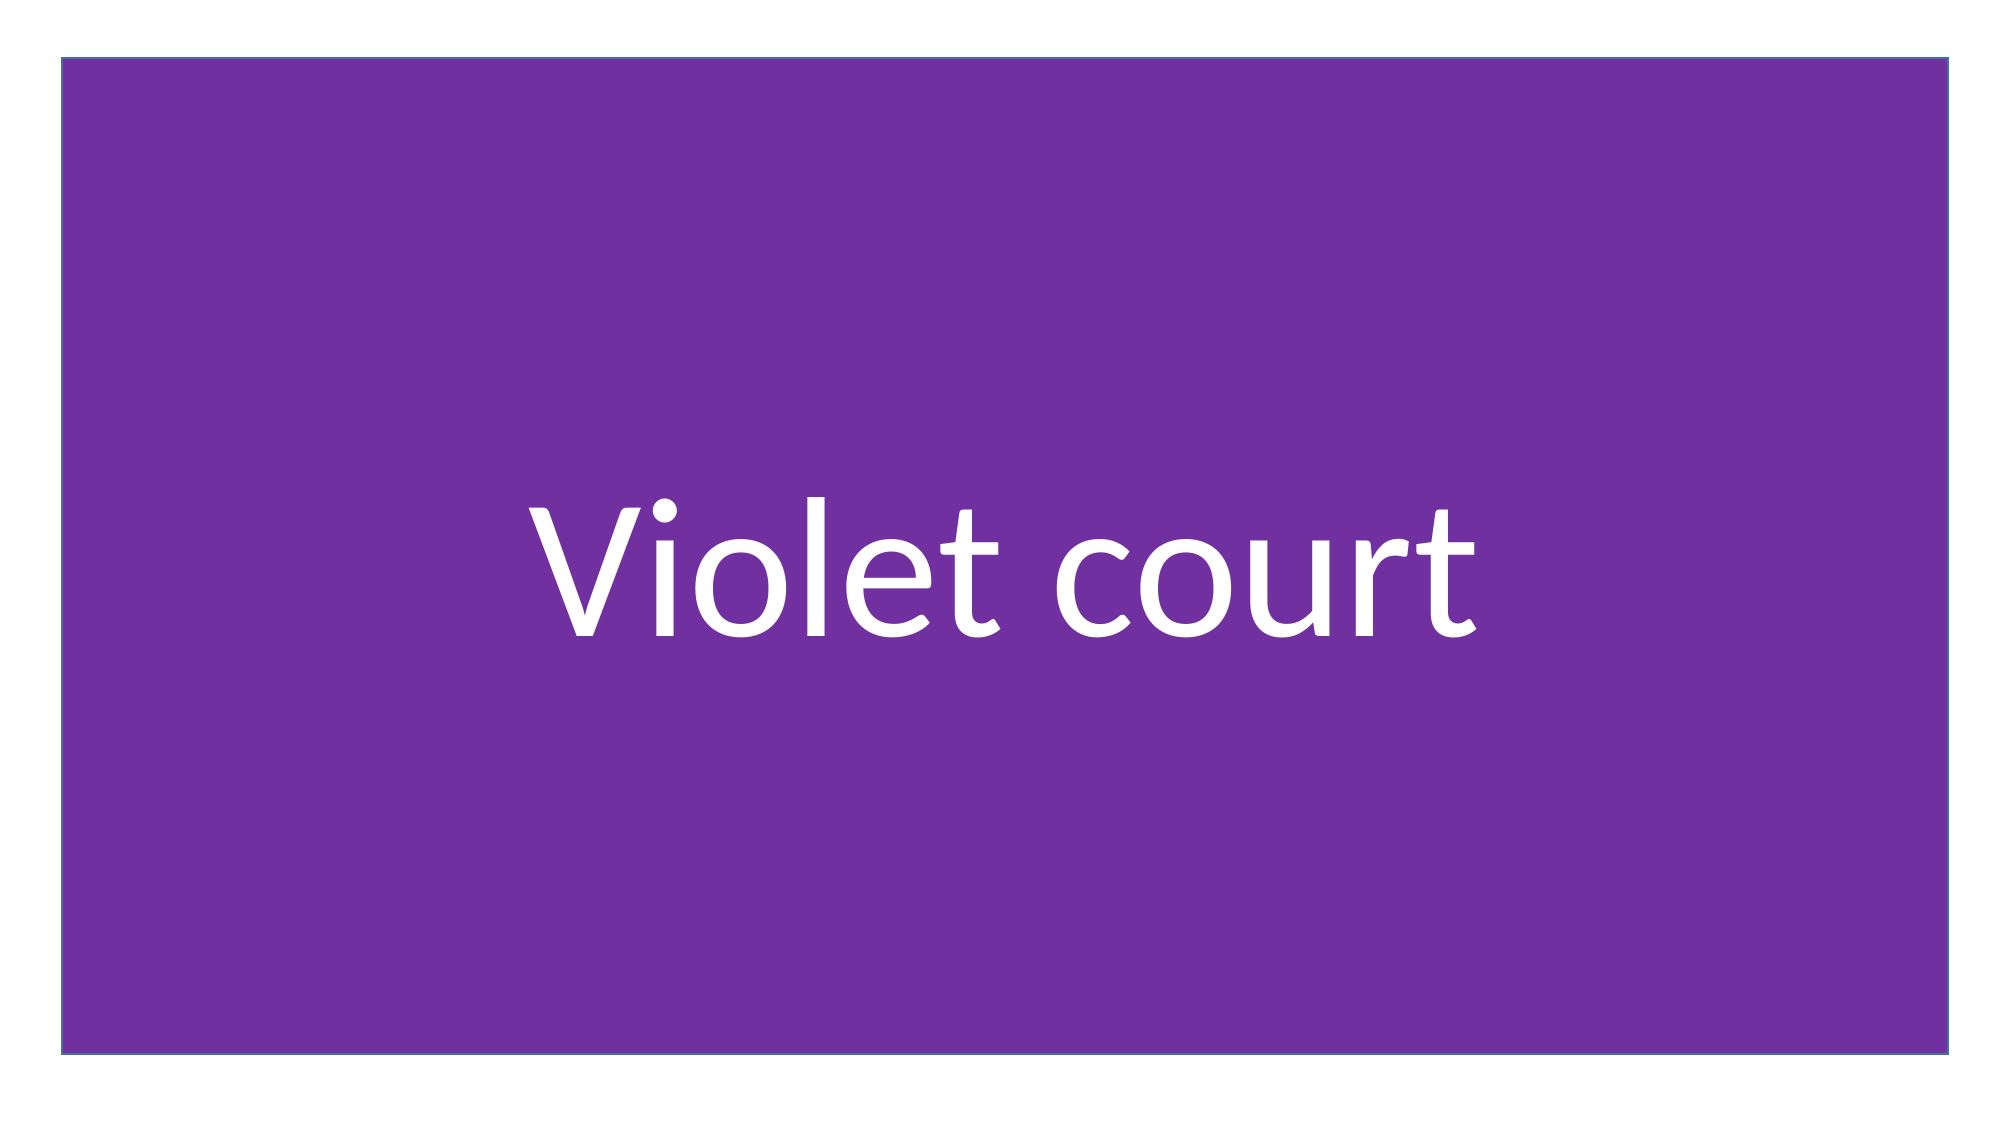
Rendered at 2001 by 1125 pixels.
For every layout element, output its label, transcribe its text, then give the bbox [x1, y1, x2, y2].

text_box Violet court [61, 57, 1949, 1055]
